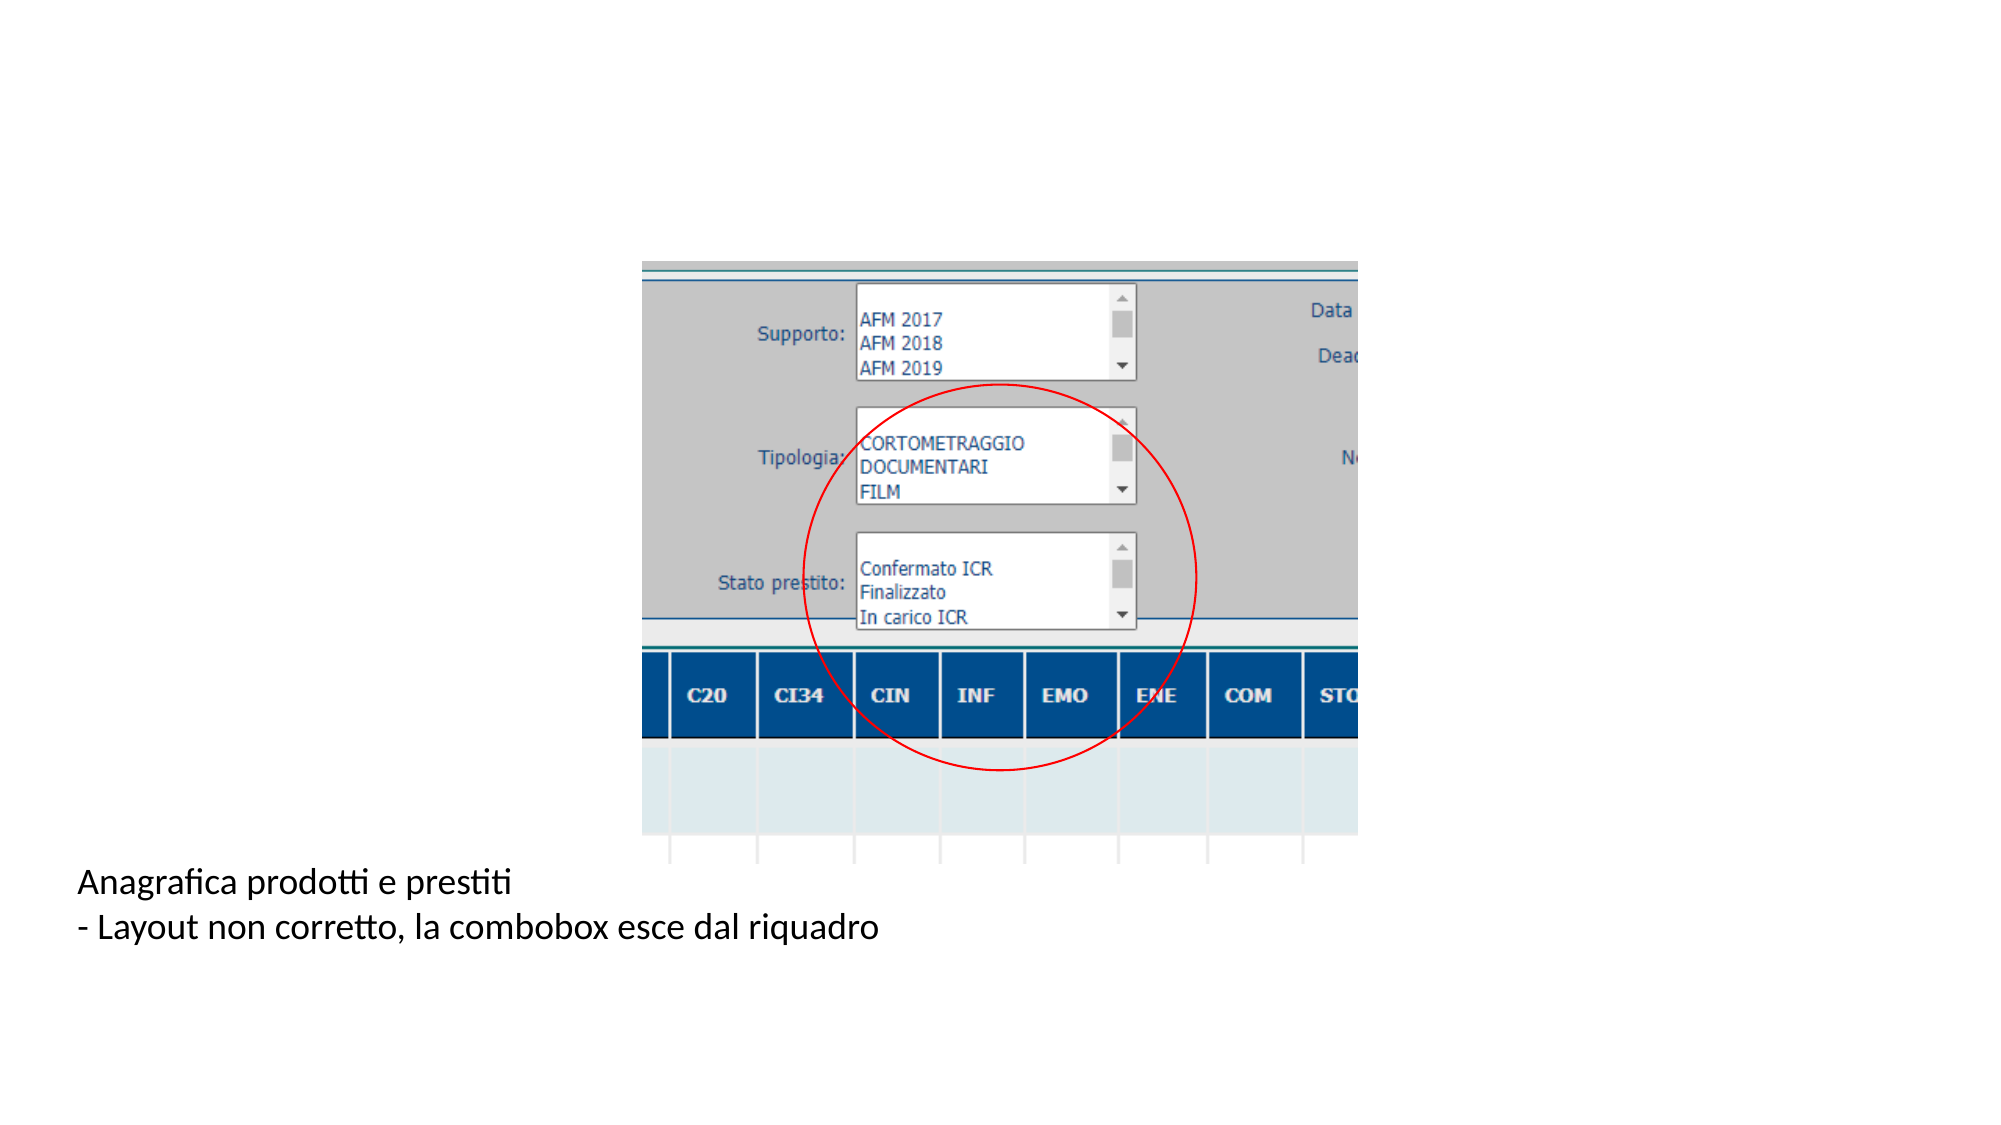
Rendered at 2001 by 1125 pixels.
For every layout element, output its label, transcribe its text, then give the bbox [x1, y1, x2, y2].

picture [642, 261, 1358, 864]
text_box Anagrafica prodotti e prestiti - Layout non corretto, la combobox esce dal riquadro [62, 849, 904, 1000]
